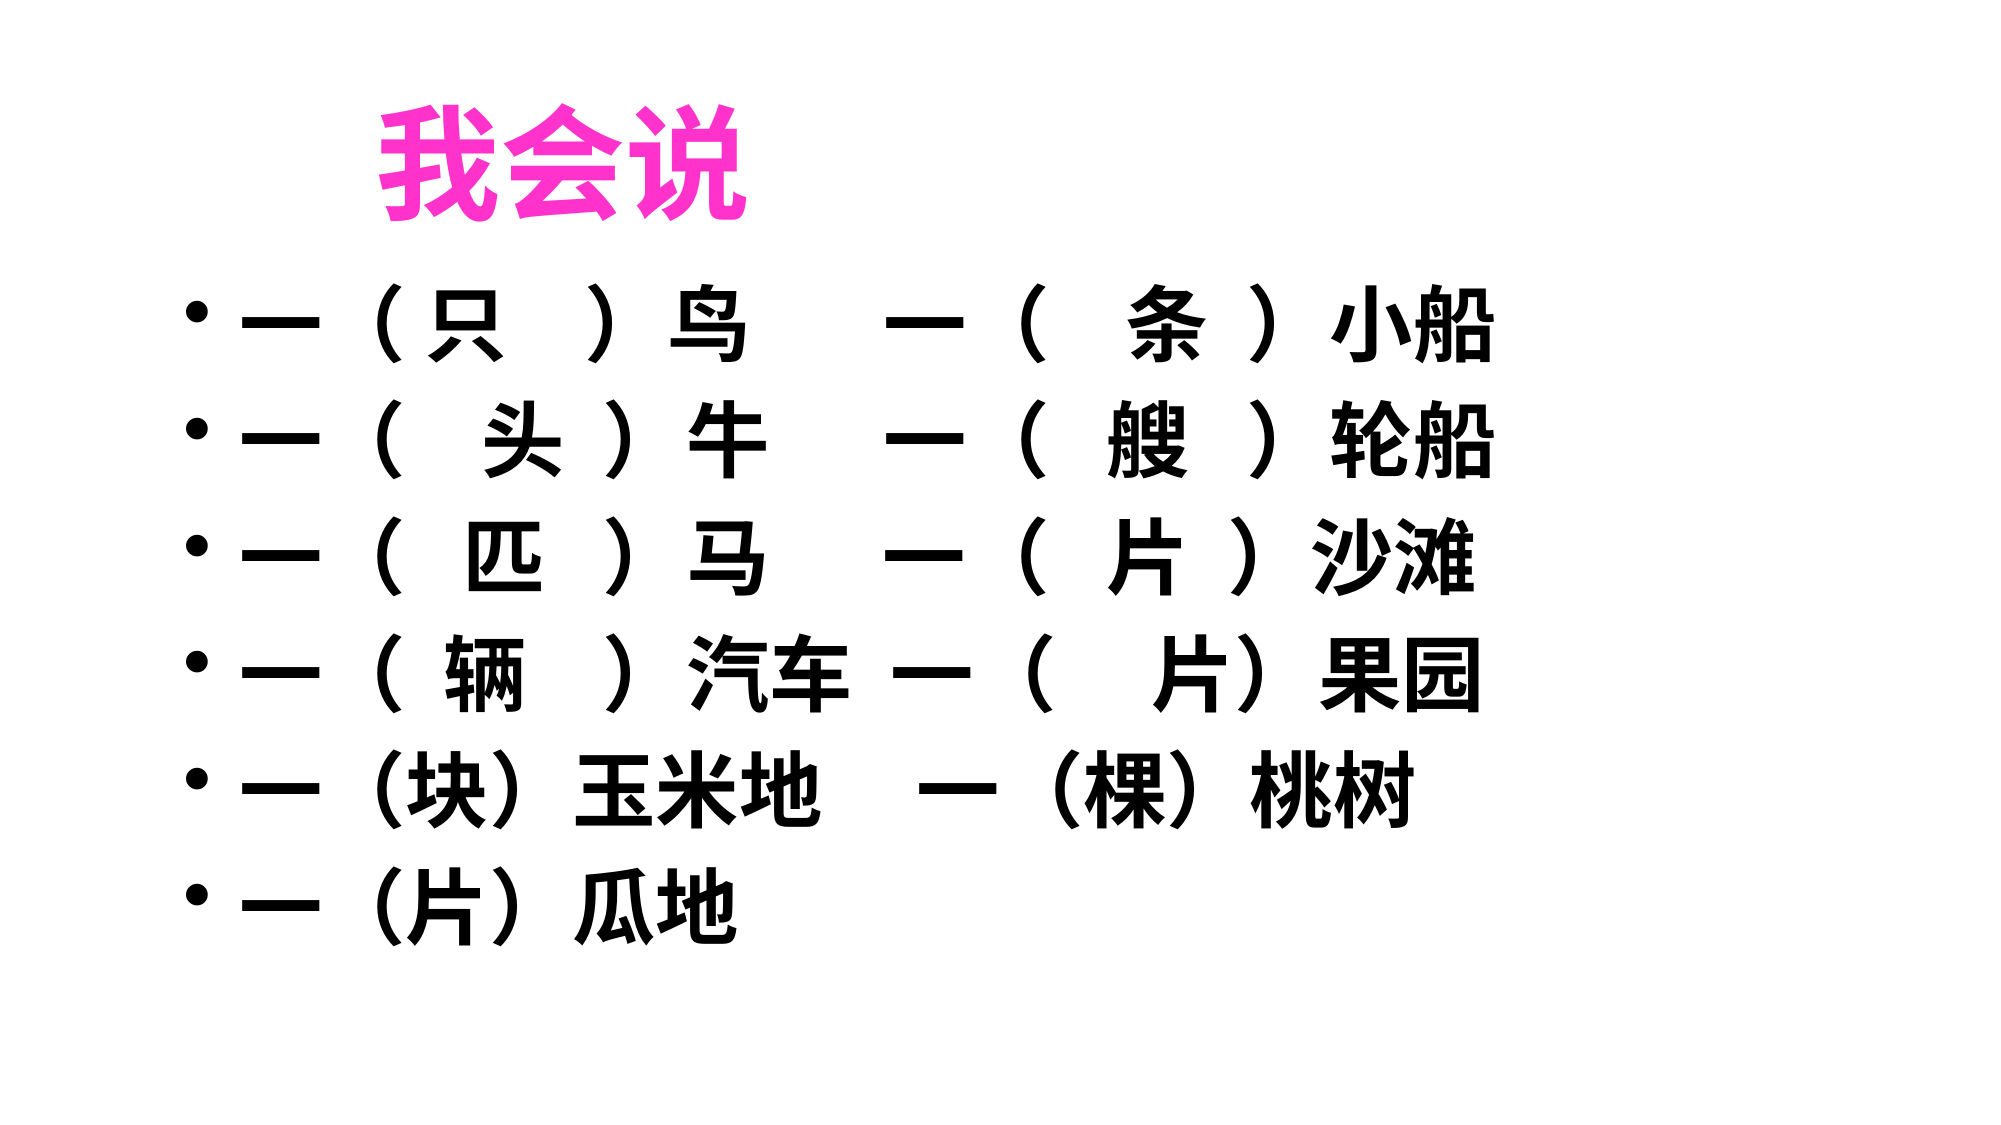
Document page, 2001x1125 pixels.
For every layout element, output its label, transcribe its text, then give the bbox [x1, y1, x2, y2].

text_box 我会说 [350, 78, 776, 243]
text_box 一（ 只 ）鸟 一（ 条 ）小船 一（ 头 ）牛 一（ 艘 ）轮船 一（ 匹 ）马 一（ 片 ）沙滩 一（ 辆 ）汽车 一（ 片）果园 一（块）玉米地 一（棵）桃树 一（片）瓜地 [168, 264, 1723, 1051]
